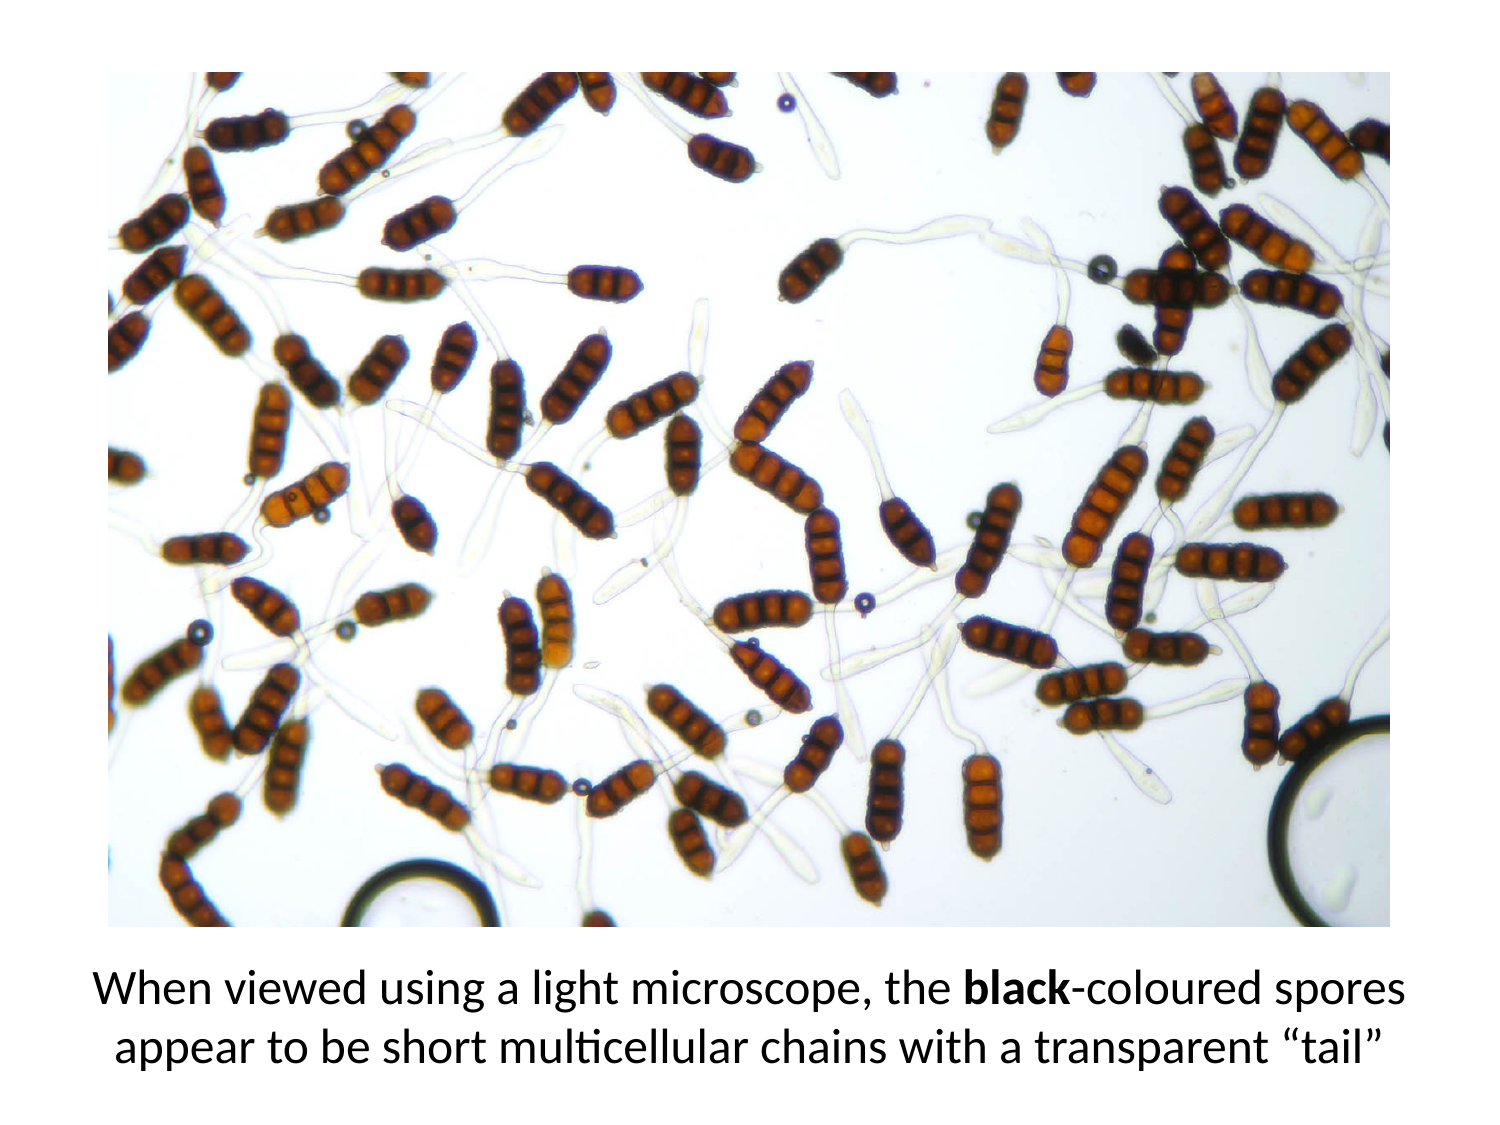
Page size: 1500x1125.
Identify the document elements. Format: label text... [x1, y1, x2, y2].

text_box When viewed using a light microscope, the black-coloured spores appear to be short multicellular chains with a transparent “tail” [75, 947, 1424, 1090]
picture [108, 72, 1390, 928]
